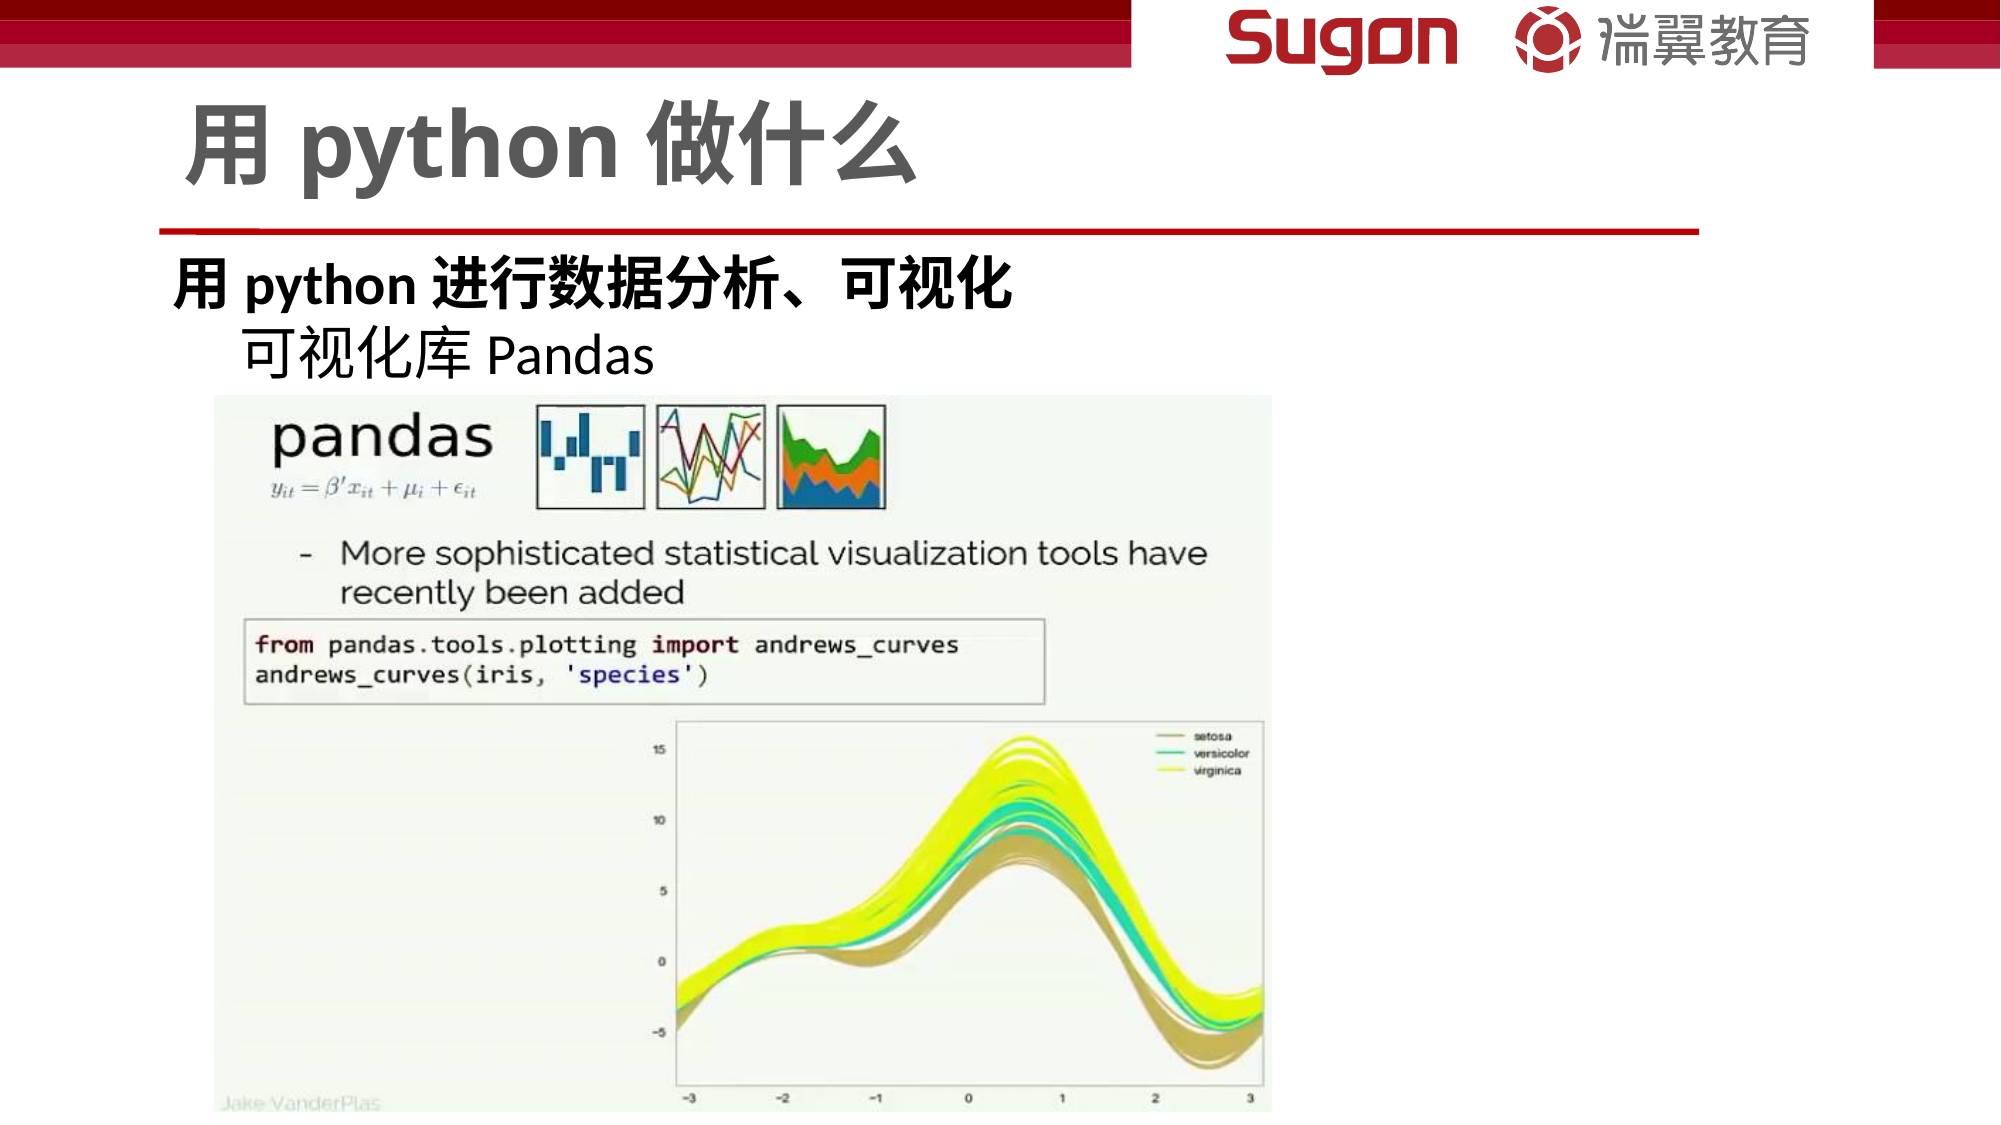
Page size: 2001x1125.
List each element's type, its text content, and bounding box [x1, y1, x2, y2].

picture [214, 395, 1272, 1112]
picture [1194, 0, 1484, 91]
title 用python做什么 [169, 91, 1895, 214]
text_box 用python进行数据分析、可视化 可视化库Pandas [157, 239, 1029, 394]
picture [1515, 6, 1809, 73]
